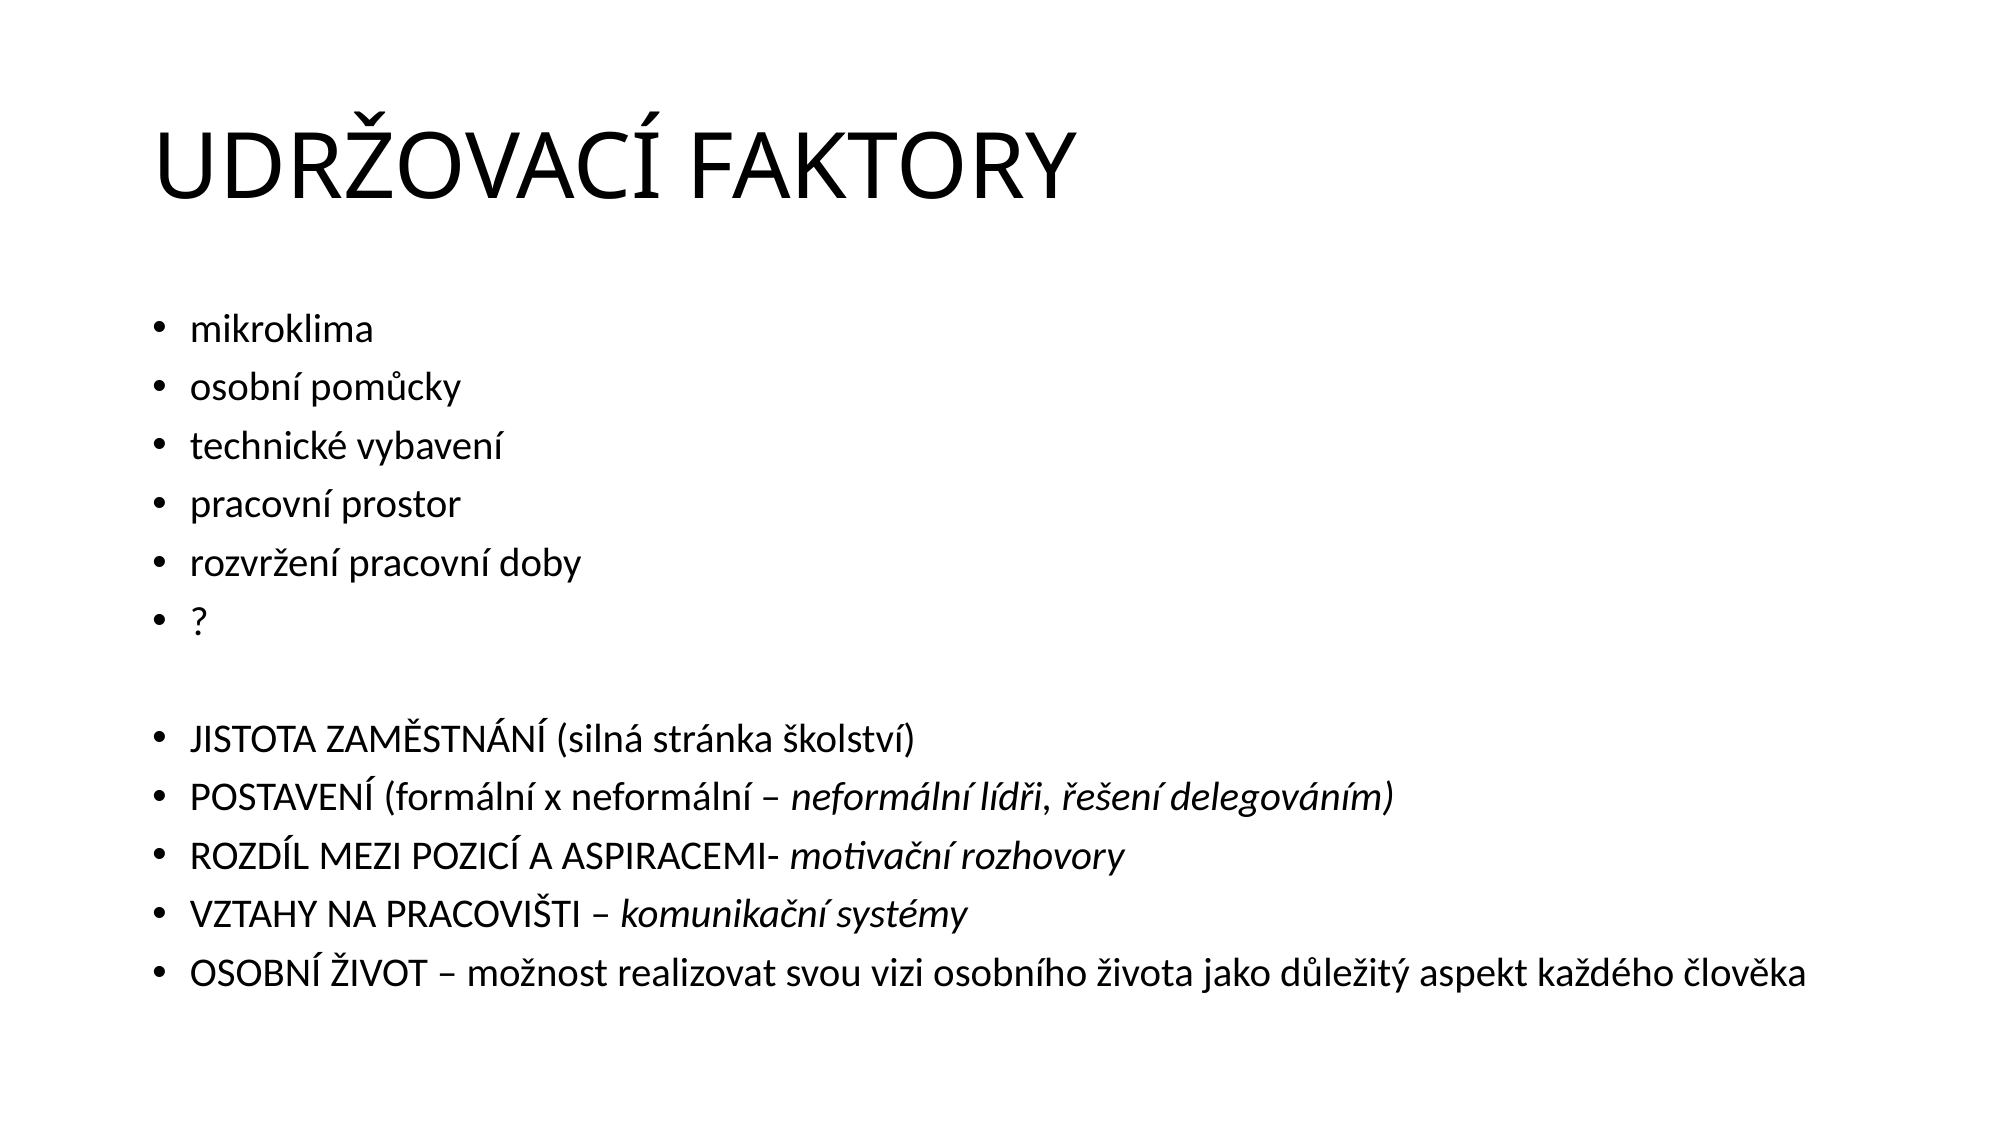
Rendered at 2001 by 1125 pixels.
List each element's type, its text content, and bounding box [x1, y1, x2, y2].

list mikroklima osobní pomůcky technické vybavení pracovní prostor rozvržení pracovní doby ? JISTOTA ZAMĚSTNÁNÍ (silná stránka školství) POSTAVENÍ (formální x neformální – neformální lídři, řešení delegováním) ROZDÍL MEZI POZICÍ A ASPIRACEMI- motivační rozhovory VZTAHY NA PRACOVIŠTI – komunikační systémy OSOBNÍ ŽIVOT – možnost realizovat svou vizi osobního života jako důležitý aspekt každého člověka [137, 299, 1863, 1014]
title UDRŽOVACÍ FAKTORY [137, 59, 1863, 278]
